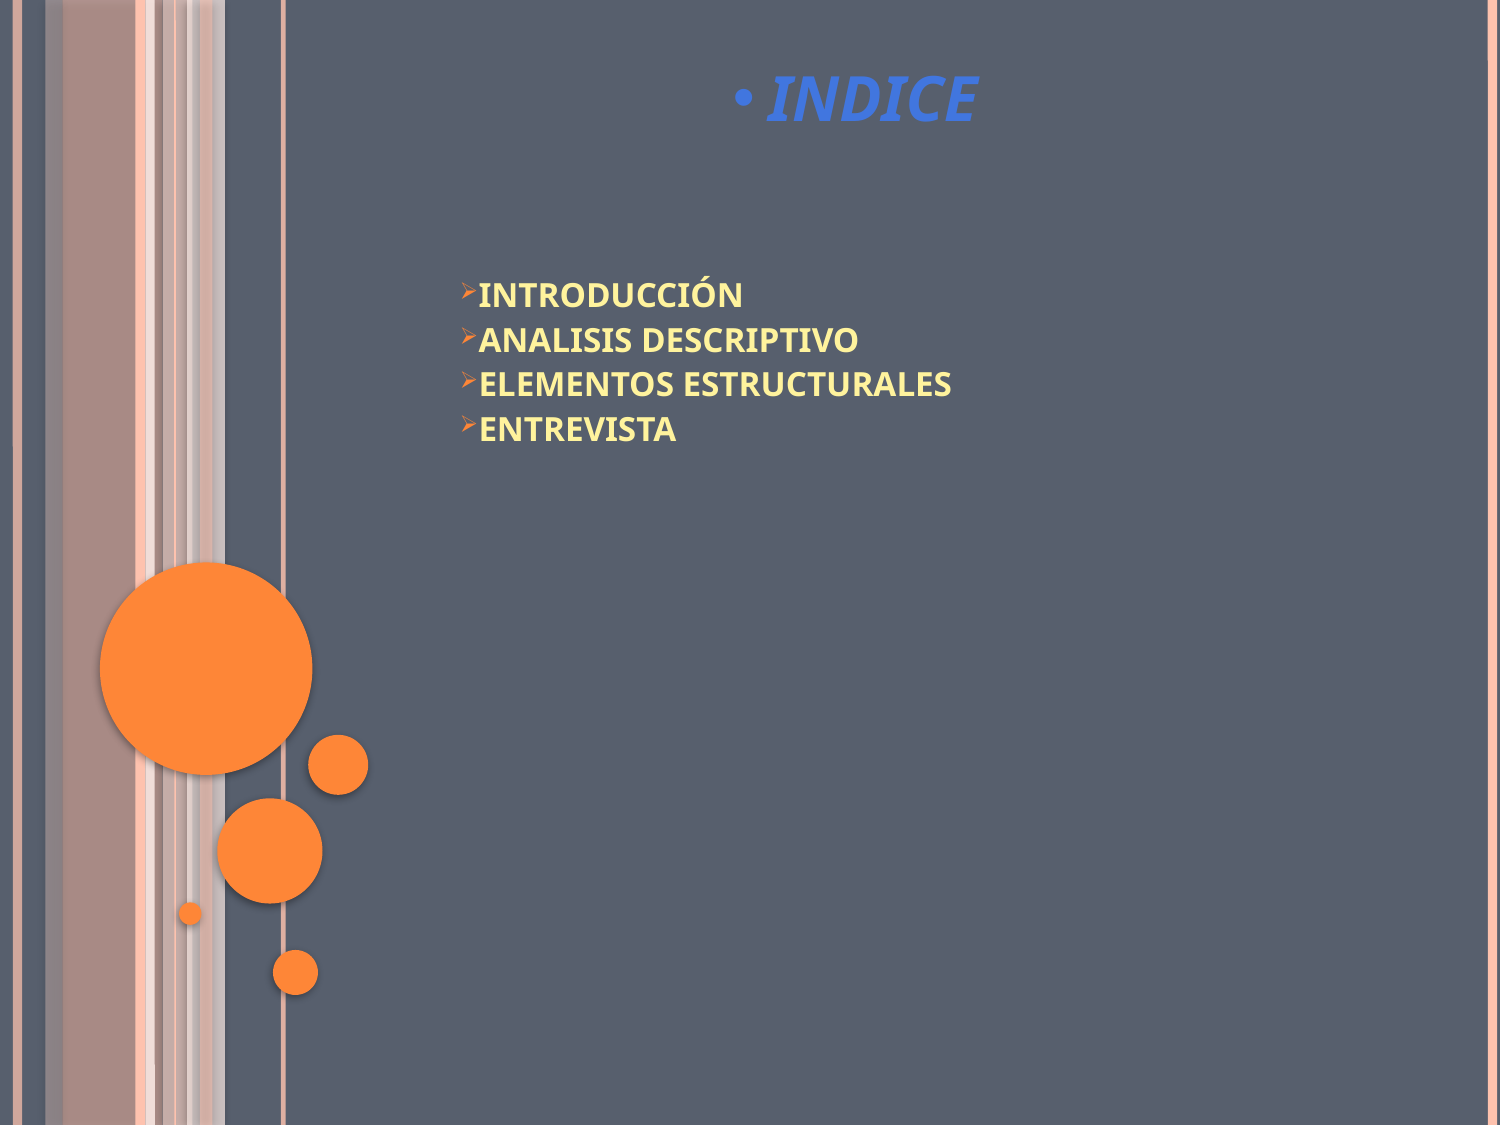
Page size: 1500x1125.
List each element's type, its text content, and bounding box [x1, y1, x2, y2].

text_box INTRODUCCIÓN ANALISIS DESCRIPTIVO ELEMENTOS ESTRUCTURALES ENTREVISTA [445, 222, 1278, 622]
title INDICE [550, 35, 1161, 217]
